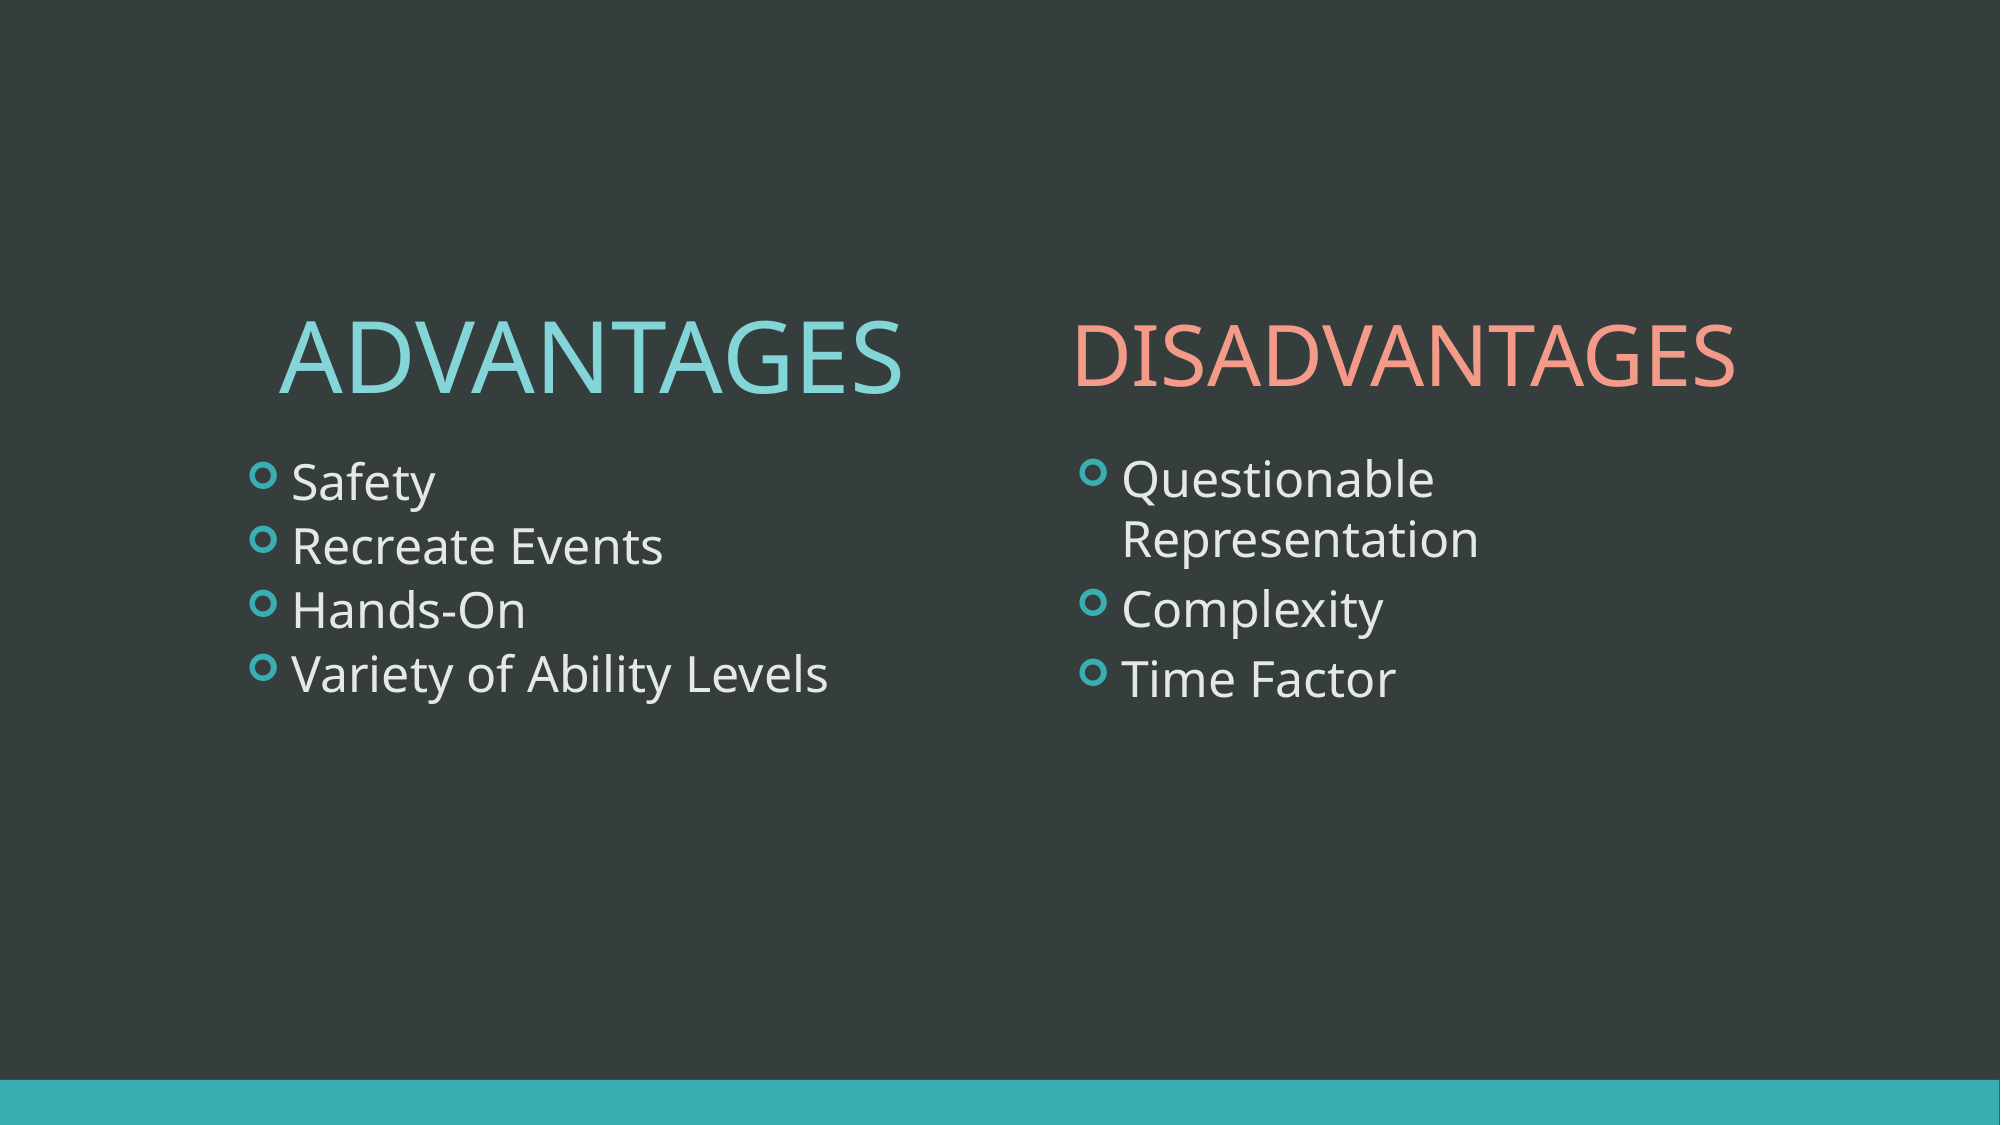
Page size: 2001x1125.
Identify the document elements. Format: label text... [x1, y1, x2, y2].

text_box Questionable Representation Complexity Time Factor [1049, 439, 1805, 1016]
list Safety Recreate Events Hands-On Variety of Ability Levels [219, 449, 970, 990]
list Disadvantages [1055, 296, 1806, 422]
list Advantages [264, 298, 1015, 425]
